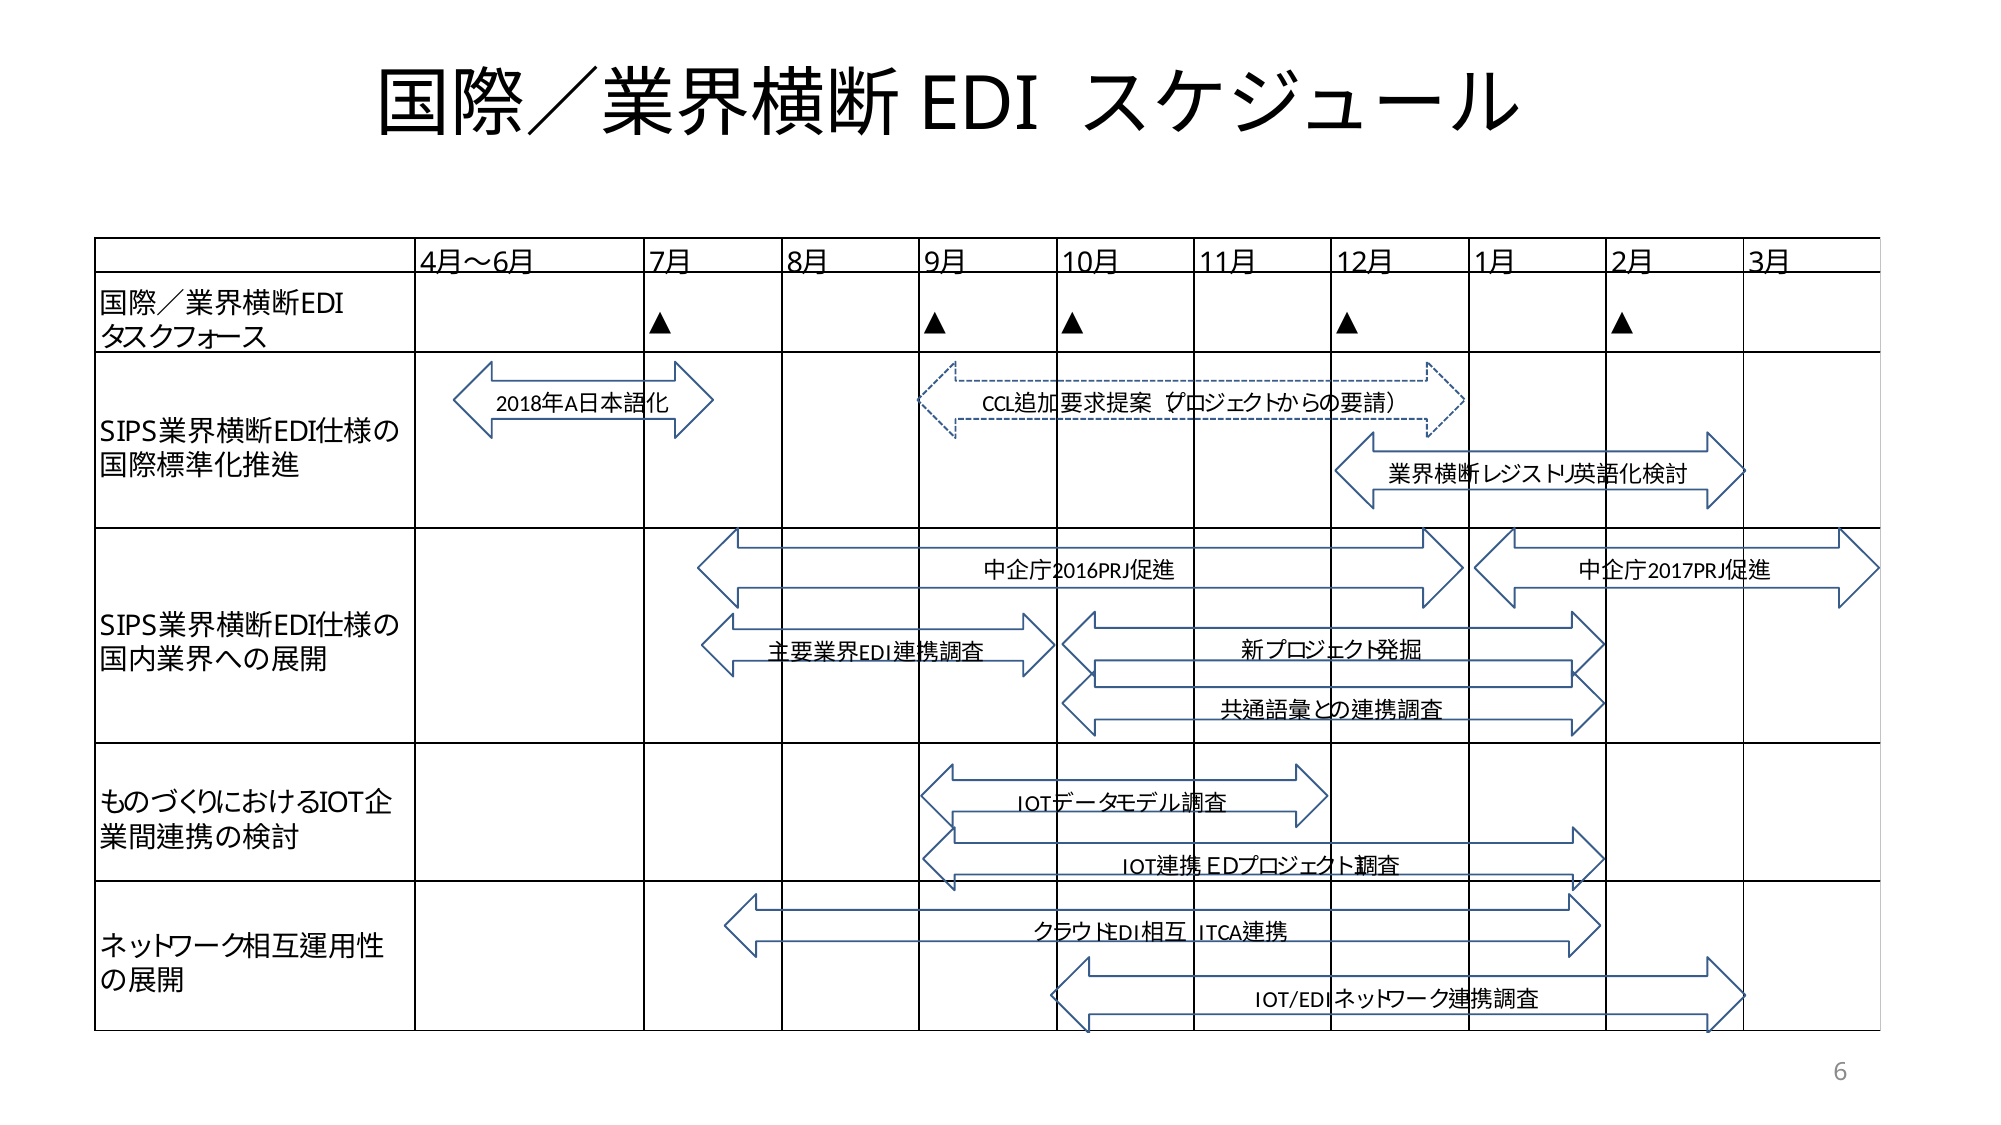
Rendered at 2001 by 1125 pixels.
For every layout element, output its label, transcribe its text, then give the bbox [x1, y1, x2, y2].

picture [93, 236, 1883, 1033]
slide_number 6 [1412, 1042, 1863, 1103]
text_box 国際／業界横断EDI スケジュール [304, 47, 1593, 153]
